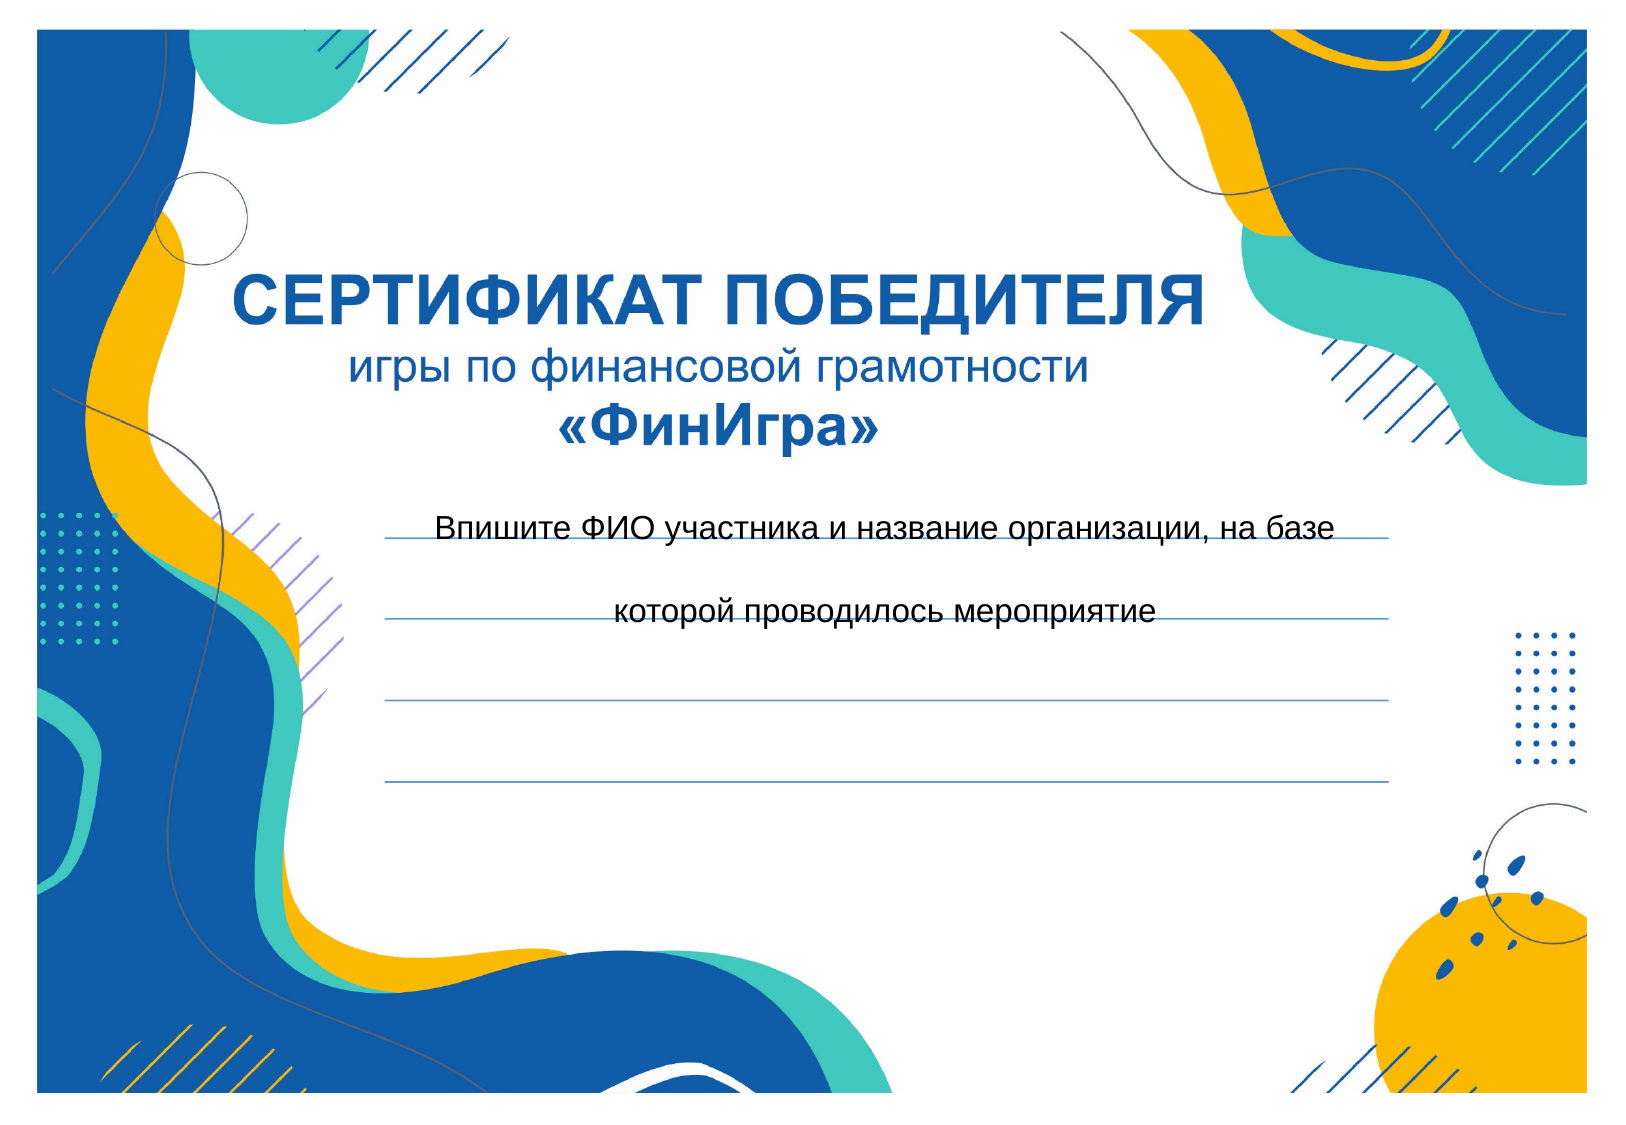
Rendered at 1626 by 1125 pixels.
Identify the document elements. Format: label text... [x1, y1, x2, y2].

text_box Впишите ФИО участника и название организации, на базе которой проводилось мероприятие [383, 455, 1388, 637]
text_box [384, 450, 1389, 716]
picture [37, 29, 1587, 1093]
